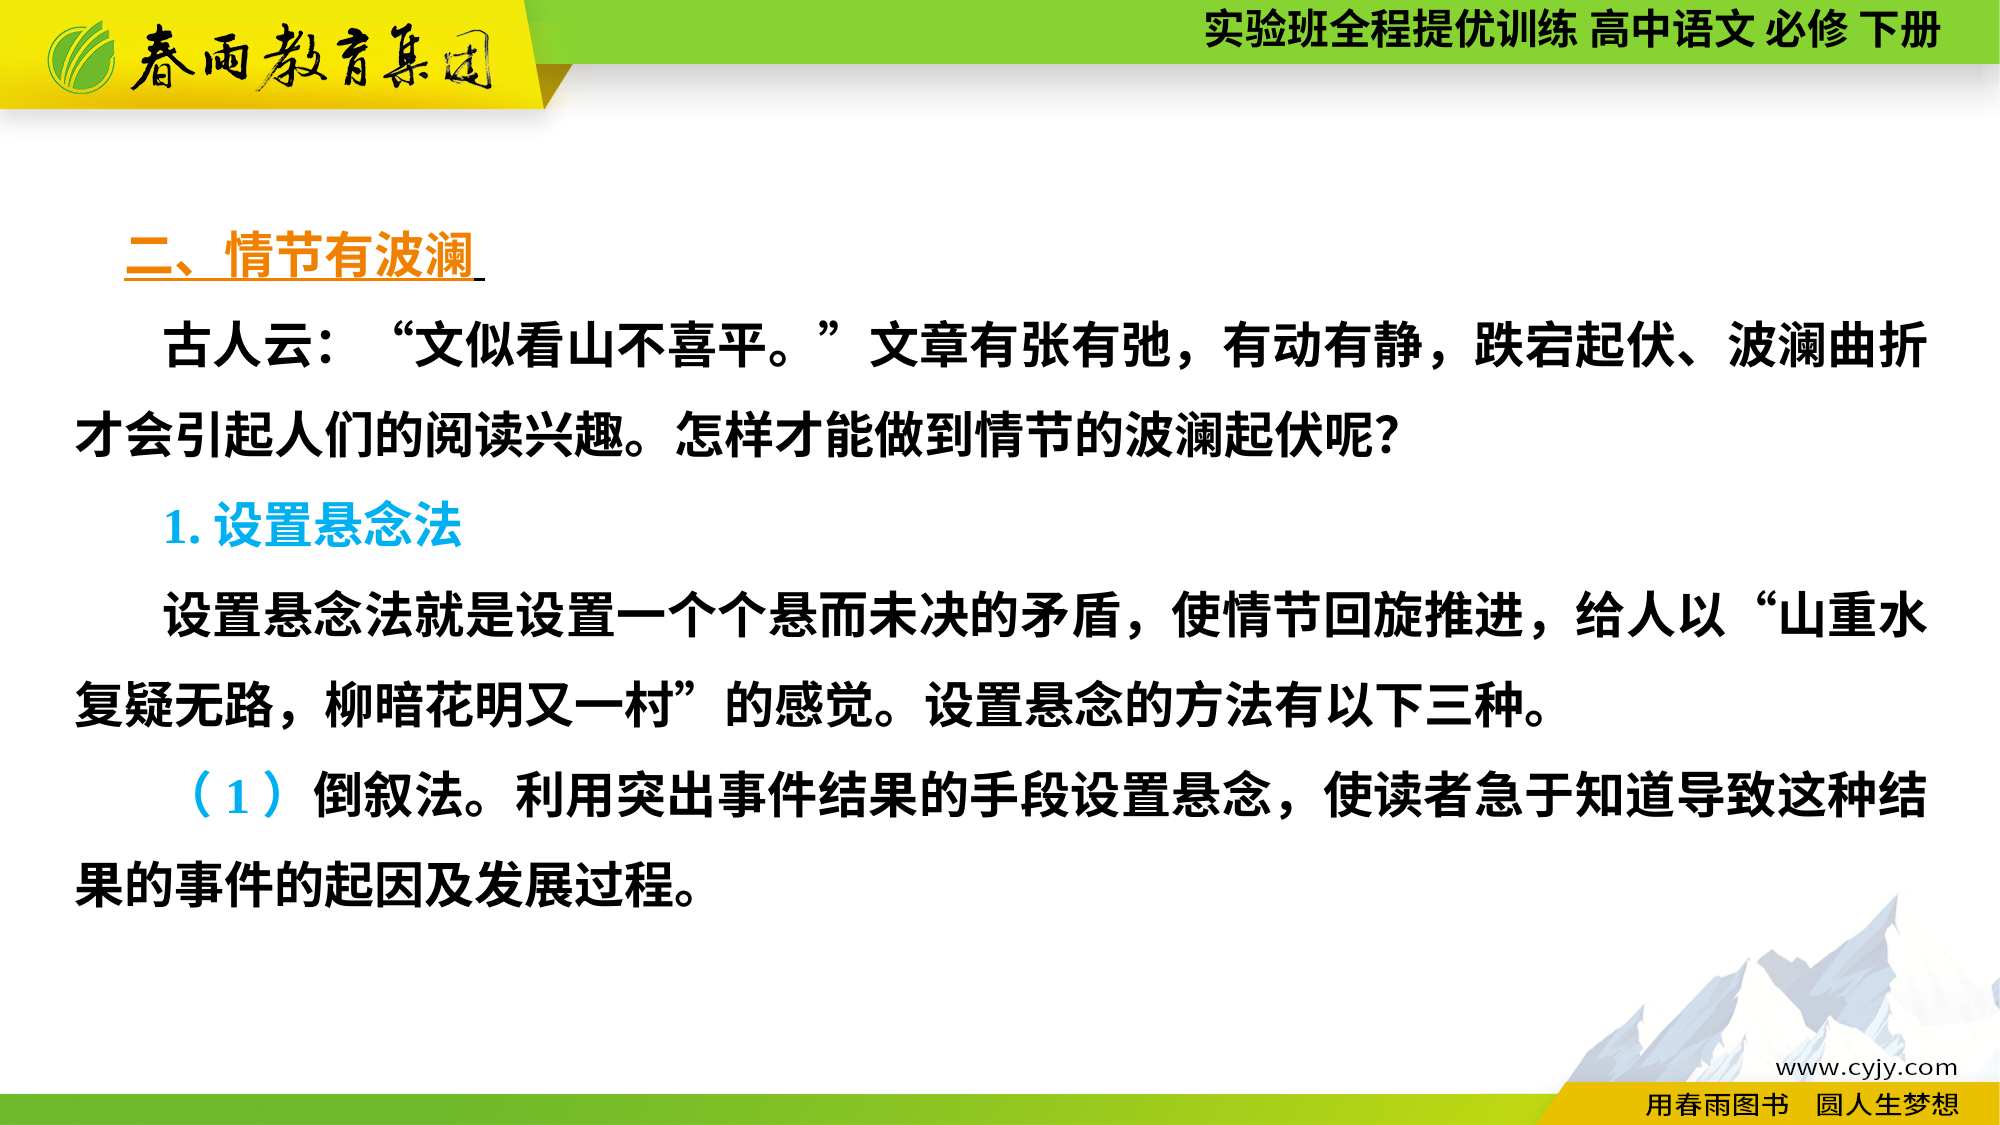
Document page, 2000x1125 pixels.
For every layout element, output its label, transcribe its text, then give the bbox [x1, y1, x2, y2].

picture [0, 0, 2000, 1125]
list 二、情节有波澜 古人云：“文似看山不喜平。”文章有张有弛，有动有静，跌宕起伏、波澜曲折才会引起人们的阅读兴趣。怎样才能做到情节的波澜起伏呢？ 1.设置悬念法 设置悬念法就是设置一个个悬而未决的矛盾，使情节回旋推进，给人以“山重水复疑无路，柳暗花明又一村”的感觉。设置悬念的方法有以下三种。 （1）倒叙法。利用突出事件结果的手段设置悬念，使读者急于知道导致这种结果的事件的起因及发展过程。 [59, 186, 1944, 917]
